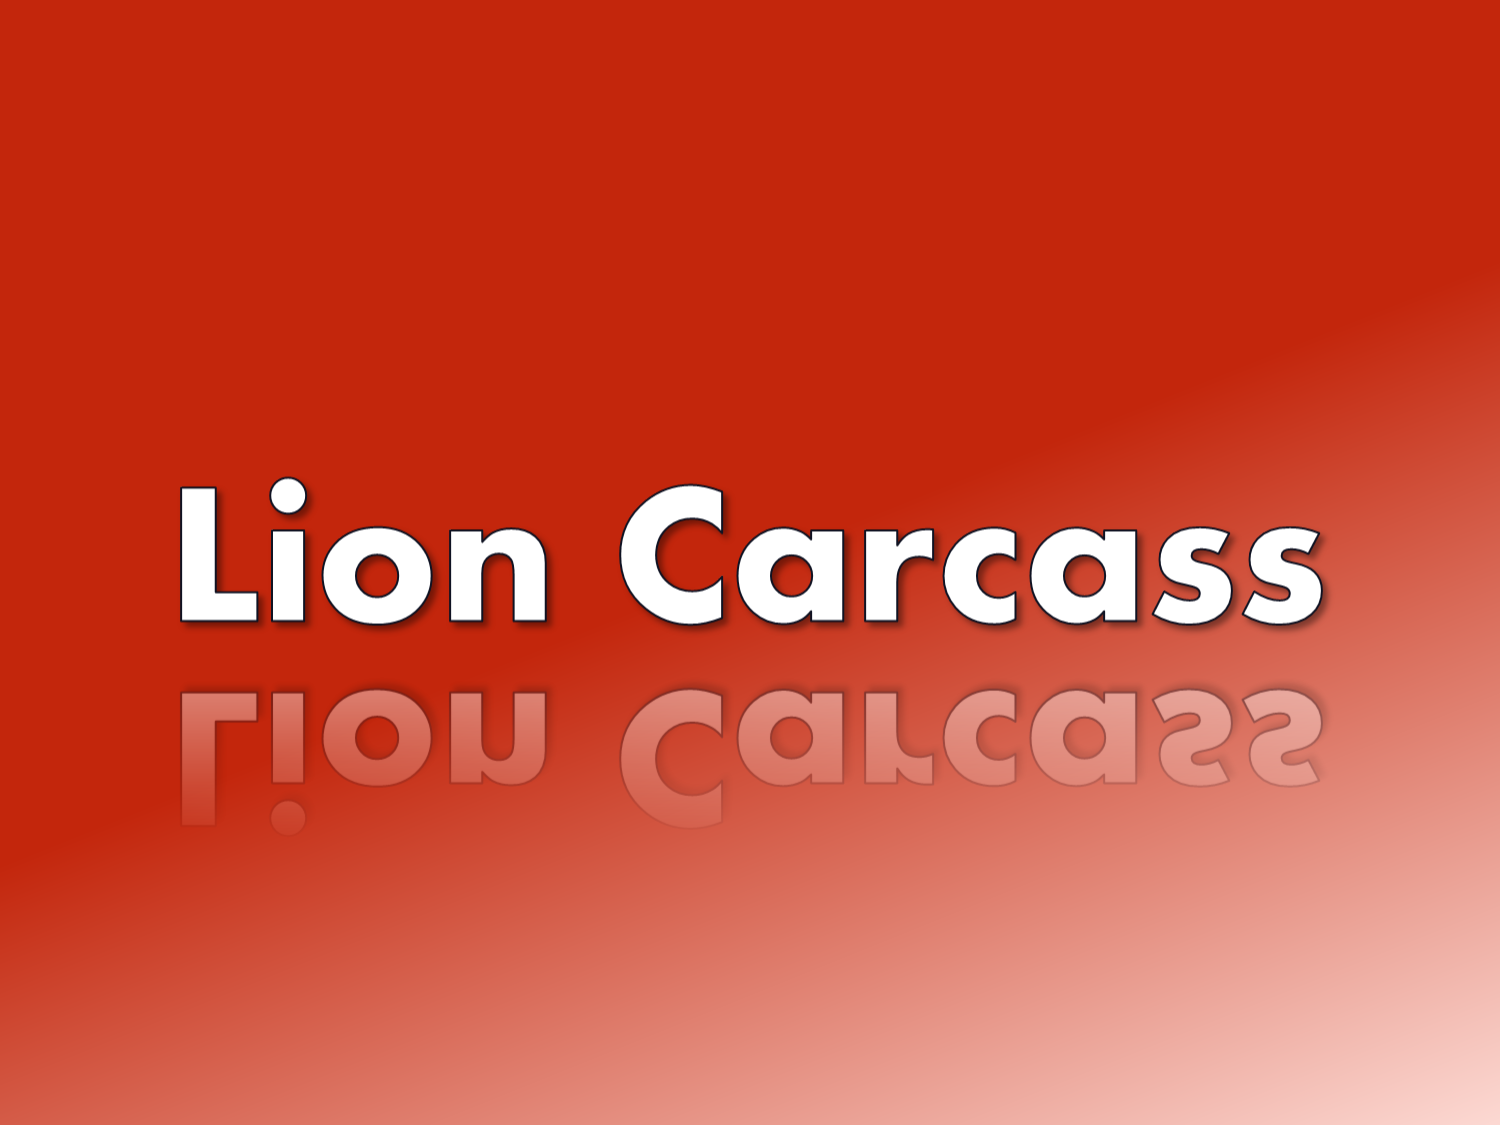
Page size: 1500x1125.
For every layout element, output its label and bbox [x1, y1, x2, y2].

picture [40, 112, 1464, 1013]
